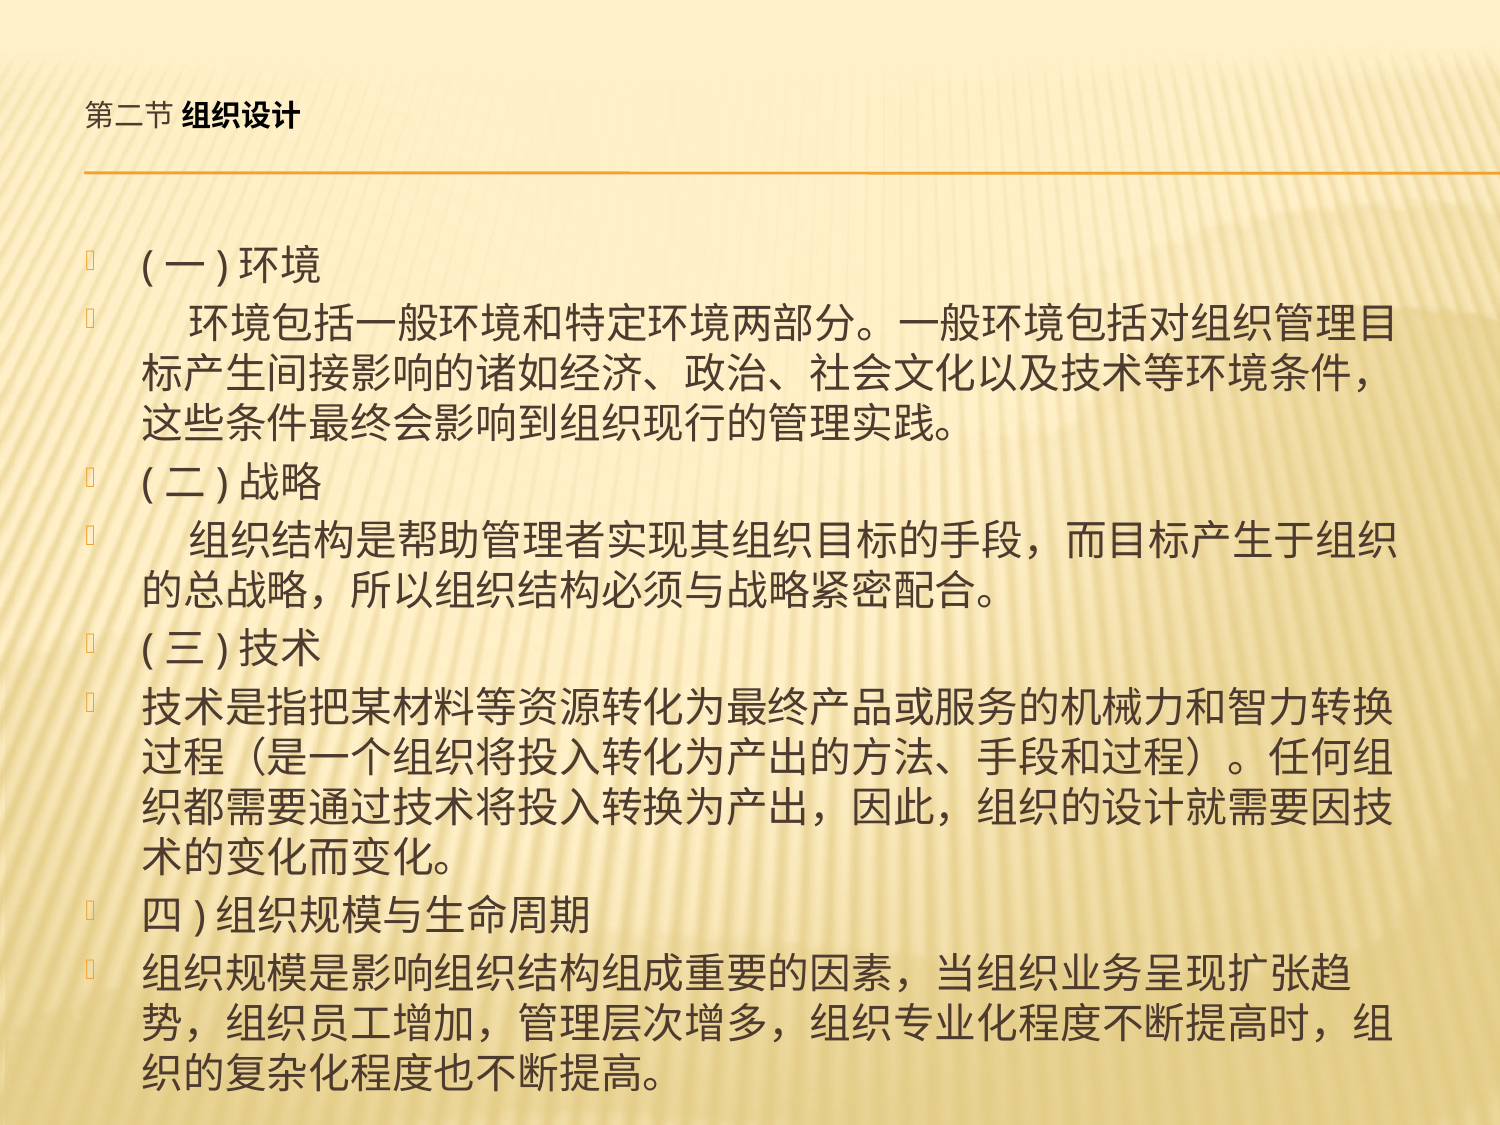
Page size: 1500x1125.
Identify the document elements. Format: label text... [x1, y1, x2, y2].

list (一)环境 环境包括一般环境和特定环境两部分。一般环境包括对组织管理目标产生间接影响的诸如经济、政治、社会文化以及技术等环境条件，这些条件最终会影响到组织现行的管理实践。 (二)战略 组织结构是帮助管理者实现其组织目标的手段，而目标产生于组织的总战略，所以组织结构必须与战略紧密配合。 (三)技术 技术是指把某材料等资源转化为最终产品或服务的机械力和智力转换过程（是一个组织将投入转化为产出的方法、手段和过程）。任何组织都需要通过技术将投入转换为产出，因此，组织的设计就需要因技术的变化而变化。 四)组织规模与生命周期 组织规模是影响组织结构组成重要的因素，当组织业务呈现扩张趋势，组织员工增加，管理层次增多，组织专业化程度不断提高时，组织的复杂化程度也不断提高。 [70, 230, 1421, 1099]
title 第二节 组织设计 [70, 35, 1425, 213]
